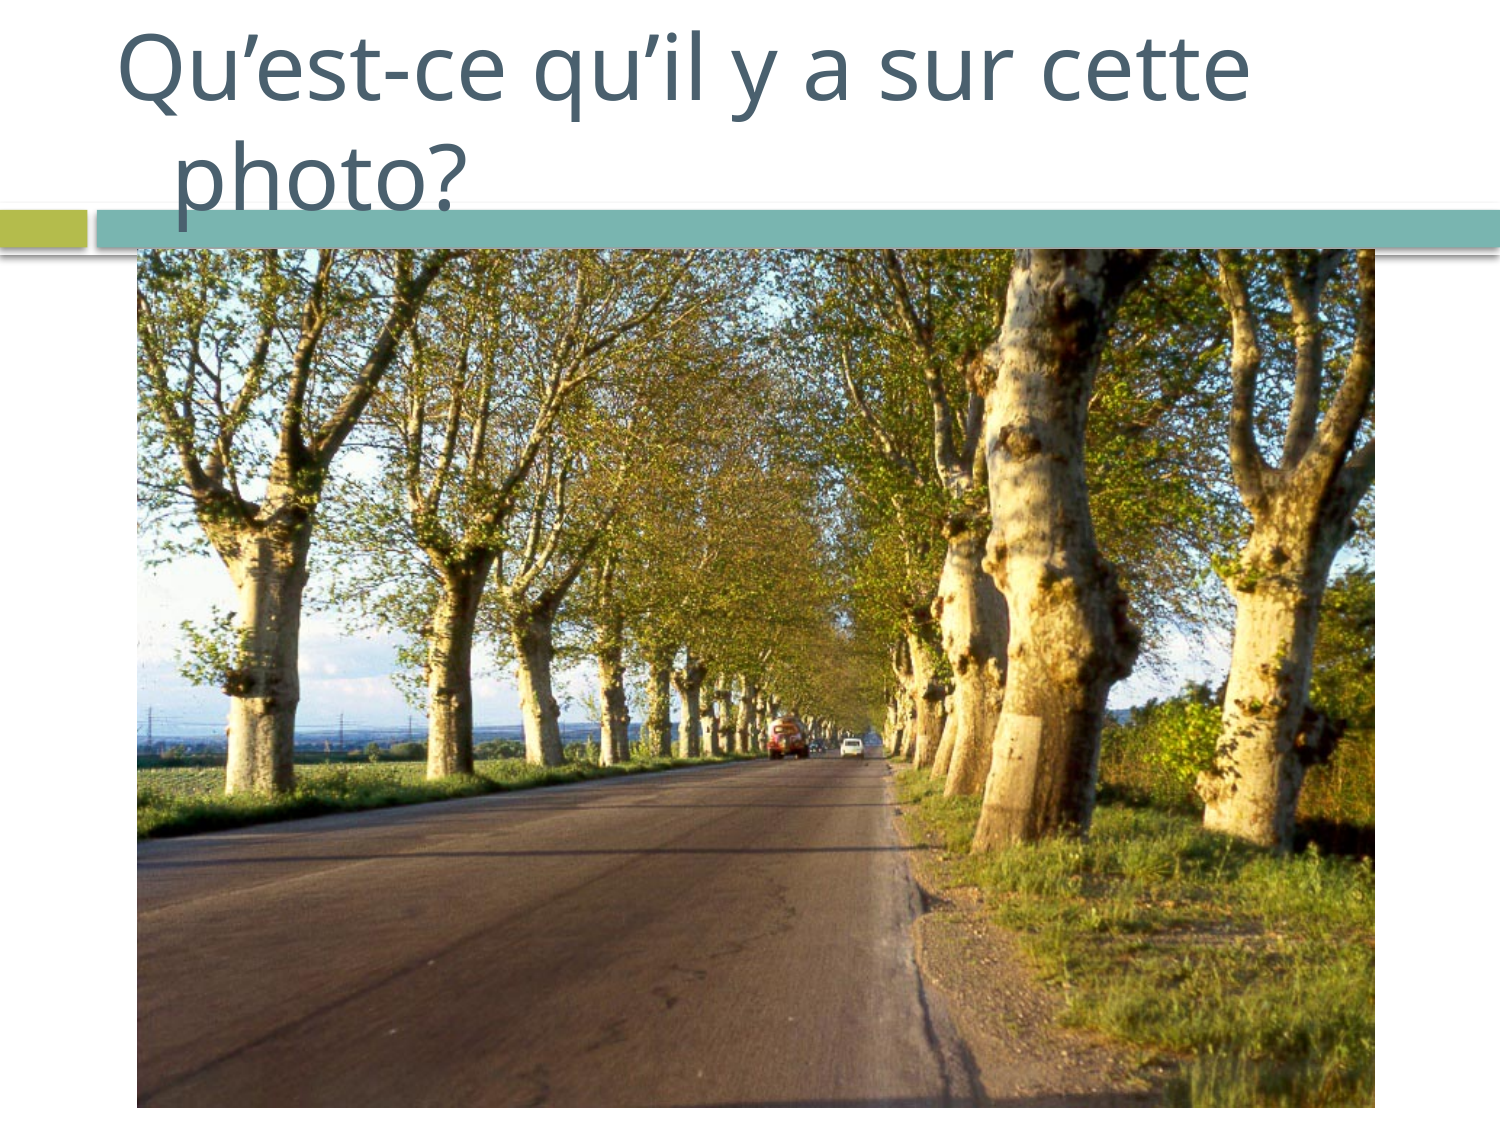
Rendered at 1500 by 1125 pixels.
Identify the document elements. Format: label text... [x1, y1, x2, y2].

title Qu’est-ce qu’il y a sur cette photo? [100, 37, 1438, 200]
picture [137, 249, 1376, 1109]
